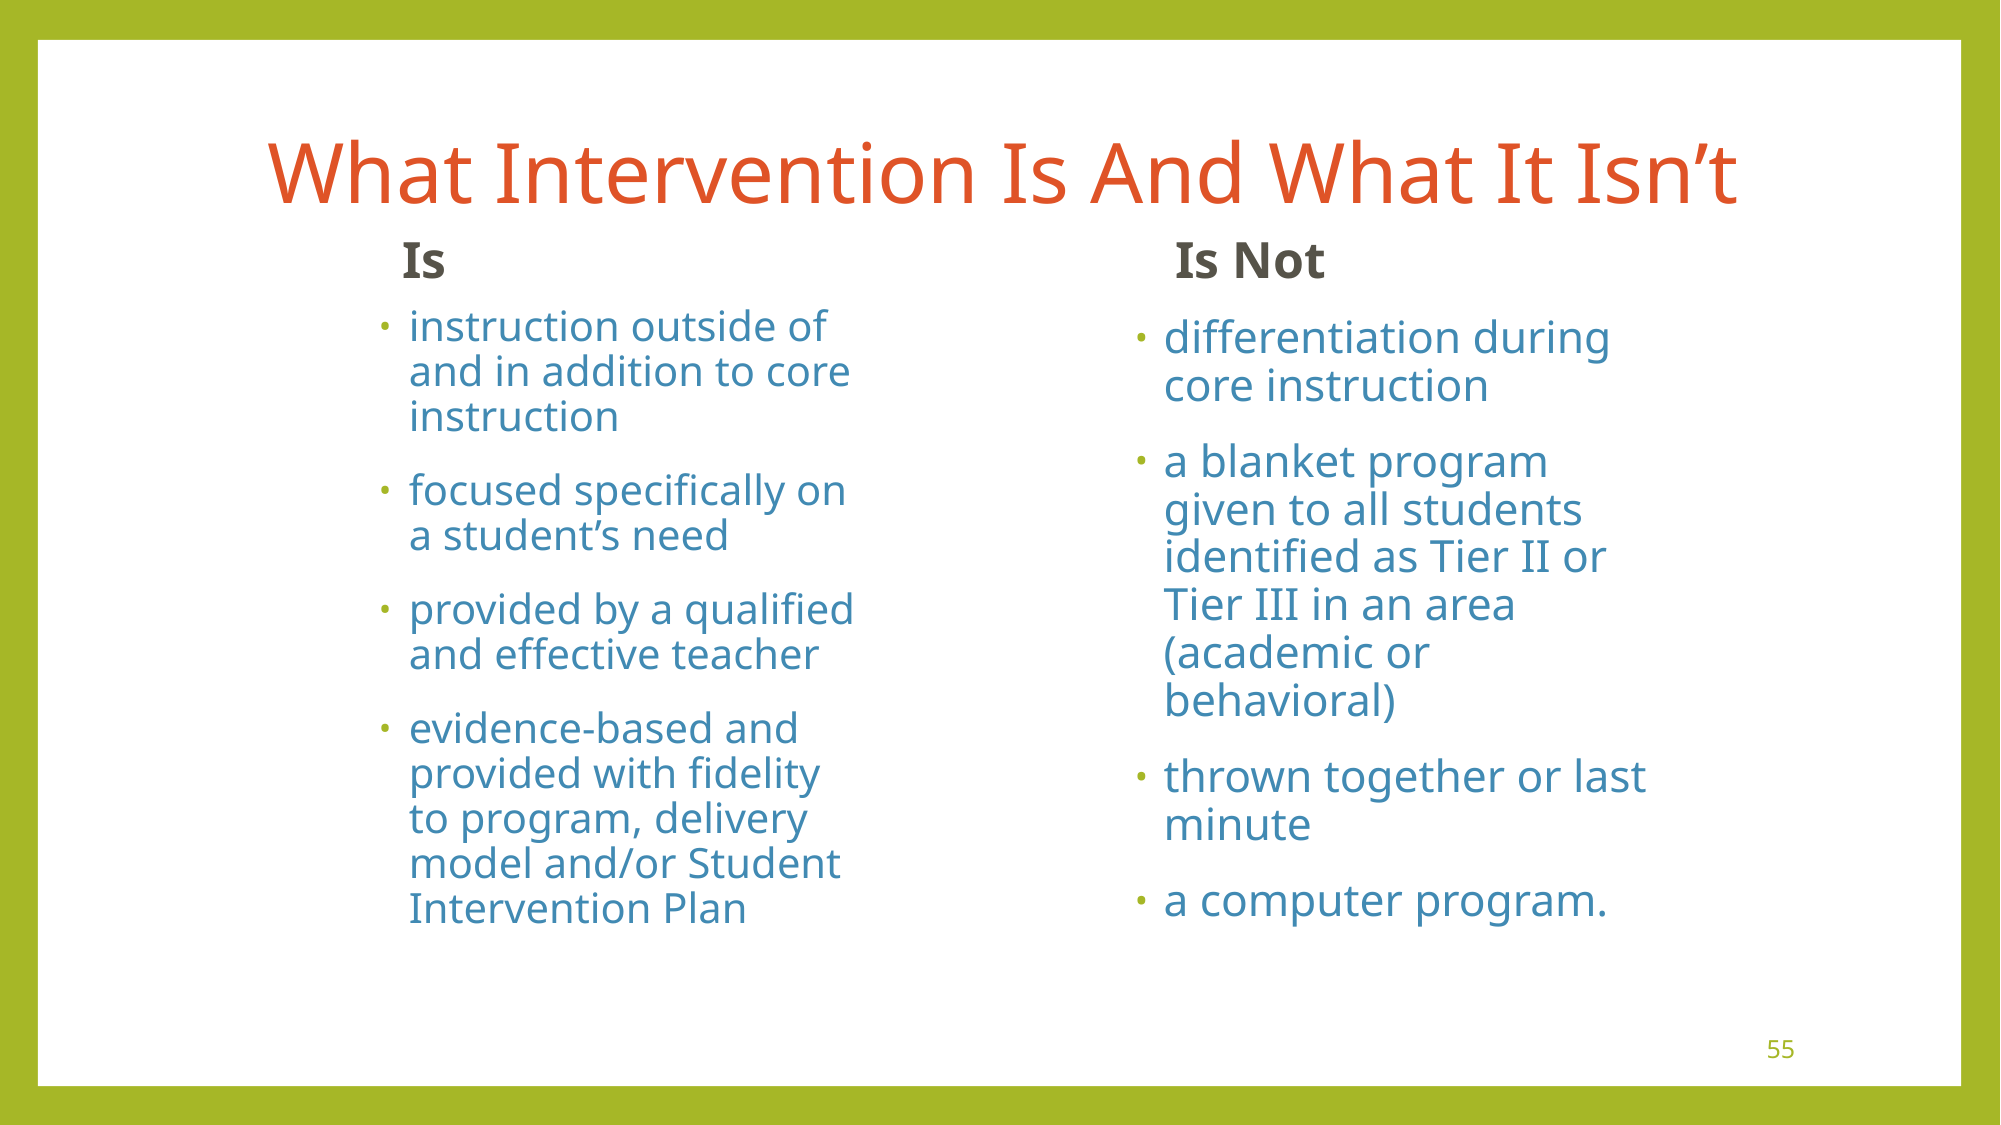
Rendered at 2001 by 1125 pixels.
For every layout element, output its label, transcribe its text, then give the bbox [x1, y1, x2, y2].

list instruction outside of and in addition to core instruction focused specifically on a student’s need provided by a qualified and effective teacher evidence-based and provided with fidelity to program, delivery model and/or Student Intervention Plan [356, 297, 872, 975]
title What Intervention Is And What It Isn’t [193, 65, 1814, 289]
list differentiation during core instruction a blanket program given to all students identified as Tier II or Tier III in an area (academic or behavioral) thrown together or last minute a computer program. [1112, 307, 1675, 938]
list Is [387, 227, 903, 298]
slide_number 55 [1530, 1020, 1811, 1081]
list Is Not [1160, 227, 1675, 298]
